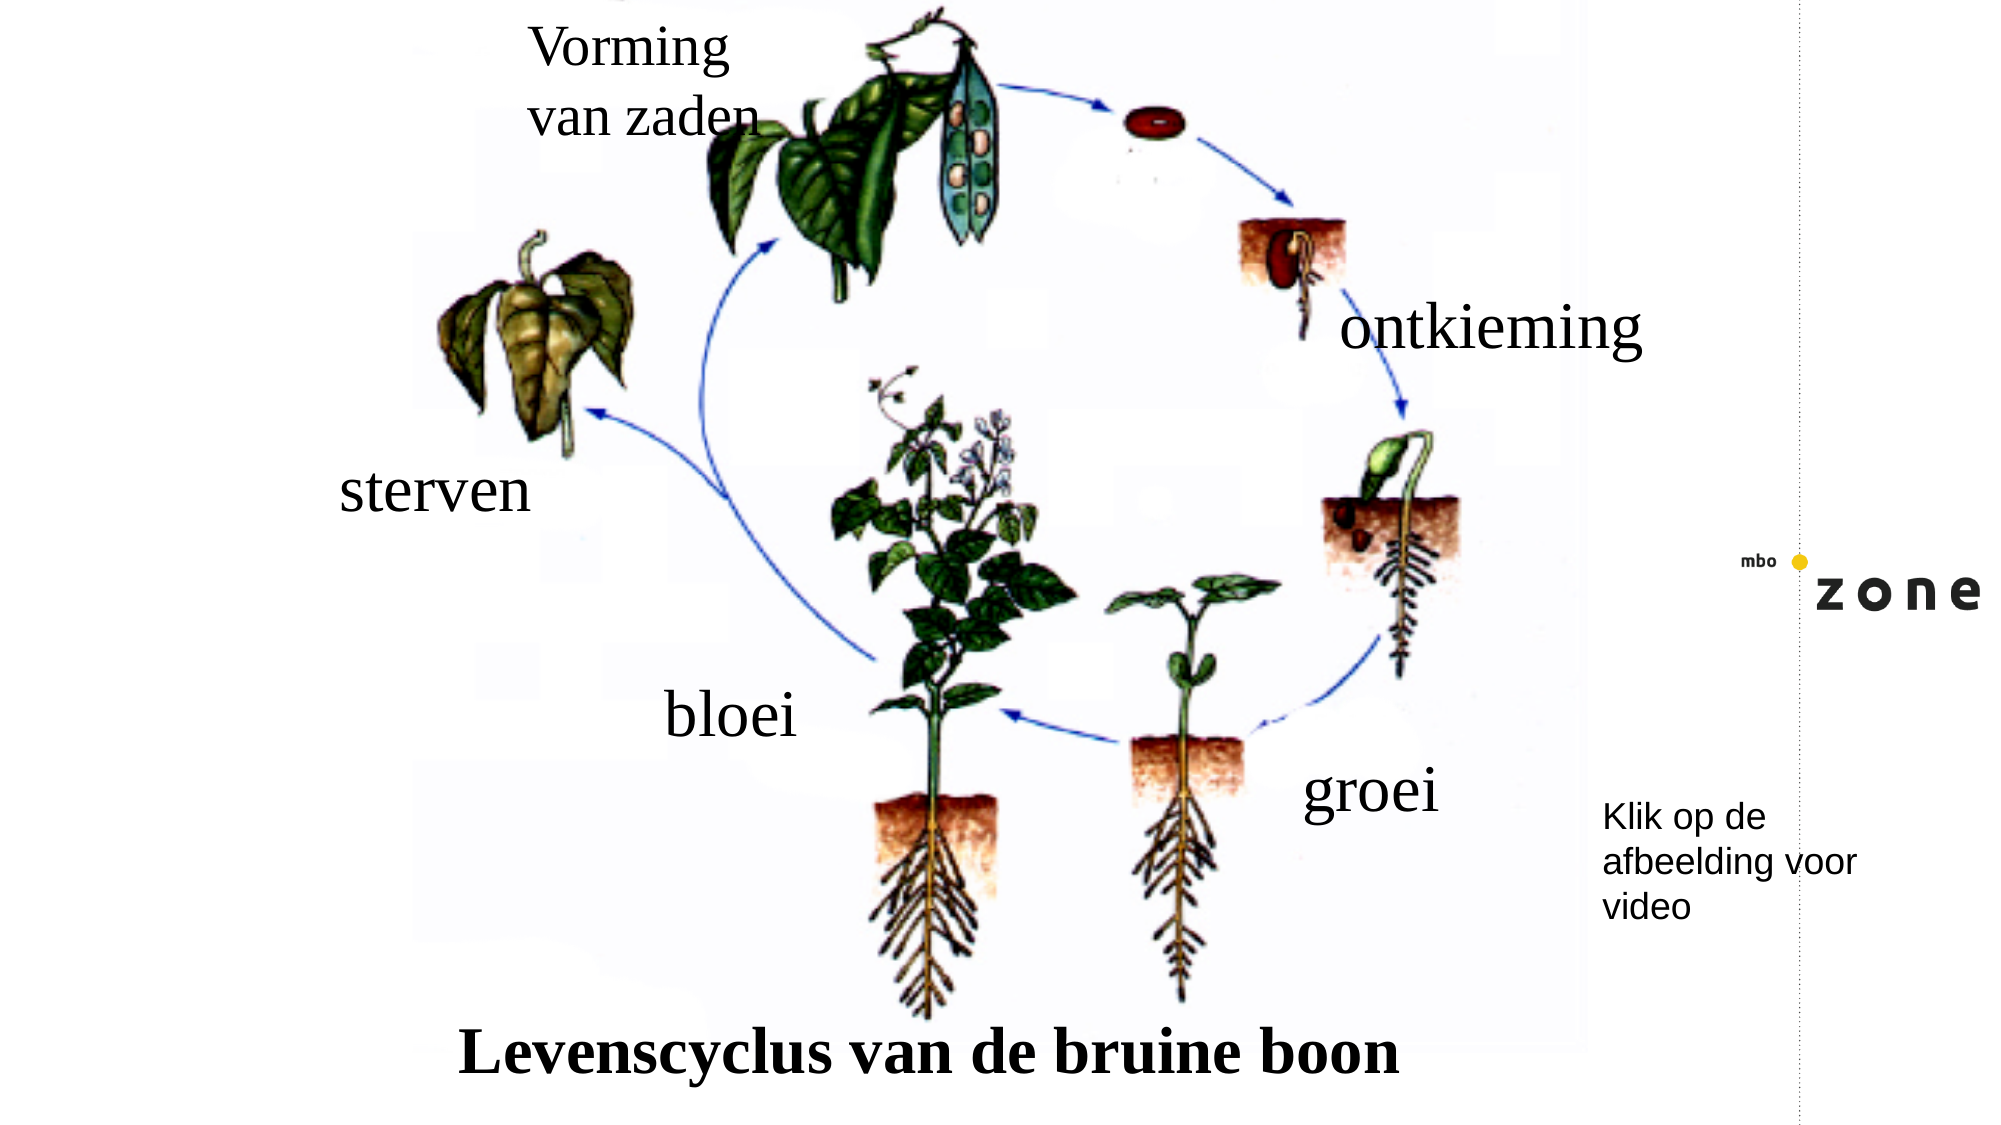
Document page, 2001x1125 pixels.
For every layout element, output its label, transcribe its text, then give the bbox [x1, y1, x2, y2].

text_box Klik op de afbeelding voor video [1588, 784, 1963, 935]
text_box sterven [324, 437, 412, 533]
text_box Levenscyclus van de bruine boon [443, 1053, 1557, 1095]
text_box ontkieming [1588, 274, 1663, 370]
picture [1596, 0, 2001, 1125]
picture [412, 0, 1588, 1053]
